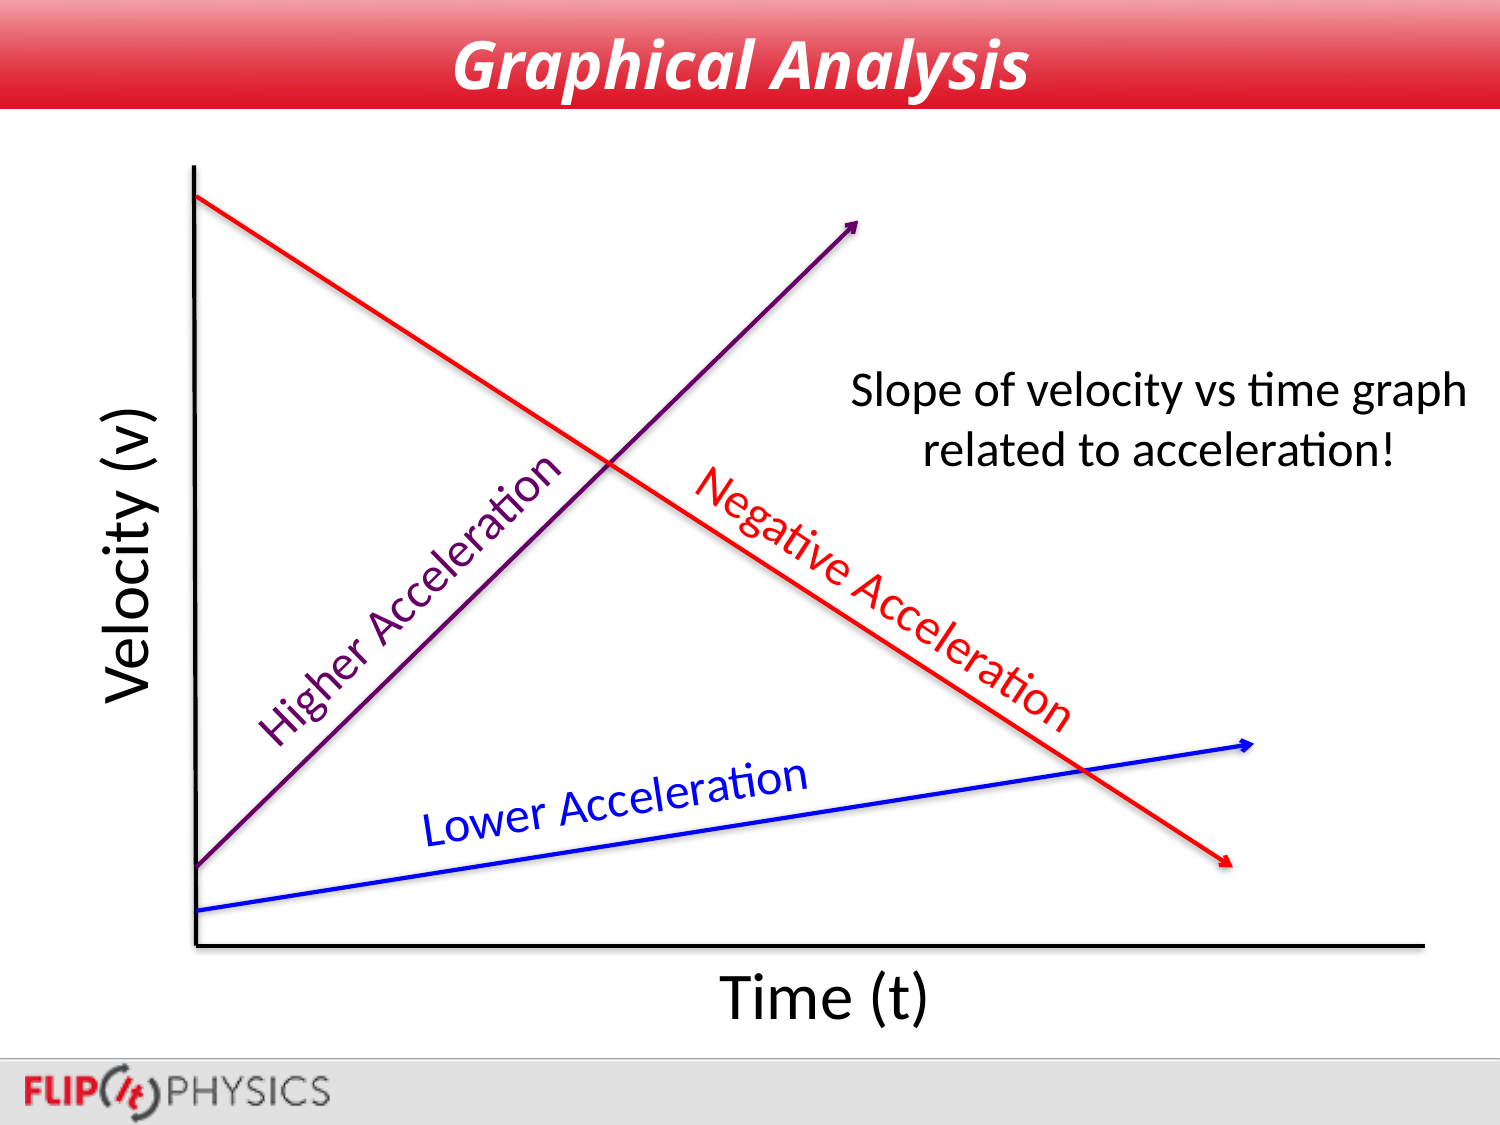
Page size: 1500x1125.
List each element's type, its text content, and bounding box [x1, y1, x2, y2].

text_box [193, 917, 197, 946]
text_box Time (t) [704, 955, 947, 1041]
picture [0, 0, 1500, 109]
text_box Velocity (v) [74, 389, 170, 720]
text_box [195, 195, 1234, 868]
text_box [195, 743, 1255, 912]
text_box Slope of velocity vs time graph related to acceleration! [1238, 348, 1484, 484]
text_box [193, 165, 197, 196]
picture [0, 1058, 1500, 1125]
title Graphical Analysis [75, 15, 1425, 91]
